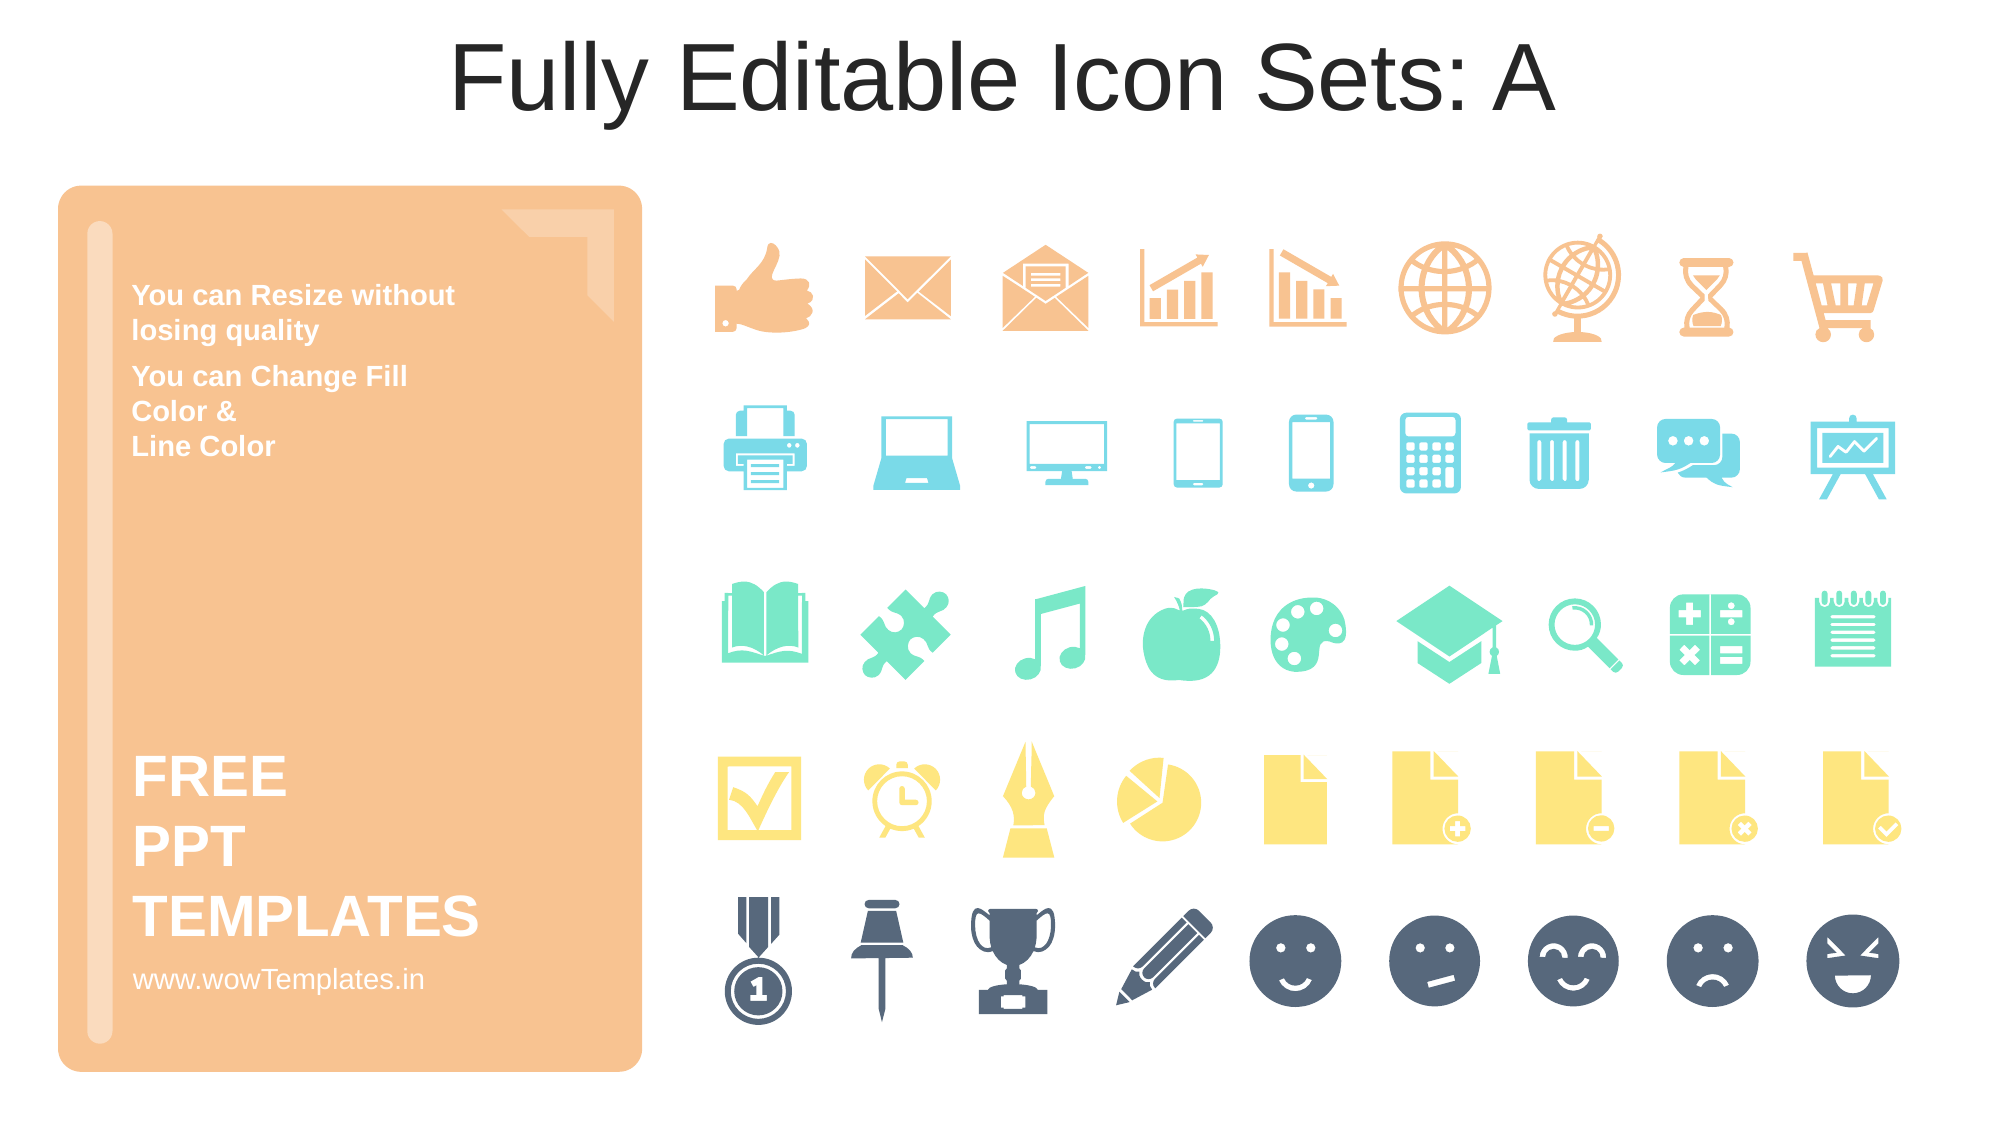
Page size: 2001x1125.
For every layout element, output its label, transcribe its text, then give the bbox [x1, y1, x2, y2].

text_box [1116, 756, 1203, 843]
text_box [1391, 748, 1472, 846]
text_box [1000, 243, 1091, 332]
text_box [723, 896, 794, 1026]
text_box [1542, 232, 1623, 343]
text_box [1792, 251, 1884, 344]
text_box [1287, 413, 1335, 493]
text_box [862, 255, 954, 321]
text_box [1014, 584, 1087, 681]
list Fully Editable Icon Sets: A [53, 20, 1952, 140]
text_box [717, 756, 802, 841]
text_box [1398, 411, 1462, 495]
text_box [1397, 240, 1493, 336]
text_box [1547, 597, 1625, 674]
text_box [1656, 417, 1741, 489]
text_box [1526, 416, 1592, 490]
text_box [1268, 248, 1348, 328]
text_box [1263, 752, 1330, 845]
text_box [849, 898, 915, 1023]
text_box [1809, 413, 1897, 501]
text_box [714, 241, 815, 334]
text_box [1805, 913, 1901, 1009]
text_box [1269, 596, 1348, 673]
text_box [1394, 584, 1505, 686]
text_box [1821, 748, 1903, 846]
text_box [1678, 256, 1735, 338]
text_box [1668, 593, 1752, 677]
text_box [1141, 587, 1222, 682]
text_box [1665, 914, 1760, 1009]
text_box [1678, 748, 1759, 846]
text_box [970, 906, 1057, 1016]
text_box [872, 415, 962, 491]
text_box [1278, 247, 1341, 320]
text_box [1114, 907, 1214, 1007]
text_box [1248, 914, 1343, 1009]
text_box [1534, 748, 1616, 846]
text_box [862, 760, 942, 839]
text_box [722, 404, 809, 492]
text_box [720, 580, 810, 664]
text_box [1388, 914, 1482, 1008]
text_box [1172, 417, 1224, 489]
text_box [1025, 420, 1109, 487]
text_box [858, 588, 953, 682]
text_box [1813, 589, 1893, 668]
text_box [1000, 741, 1057, 859]
text_box [1139, 248, 1219, 327]
text_box [1526, 914, 1620, 1008]
